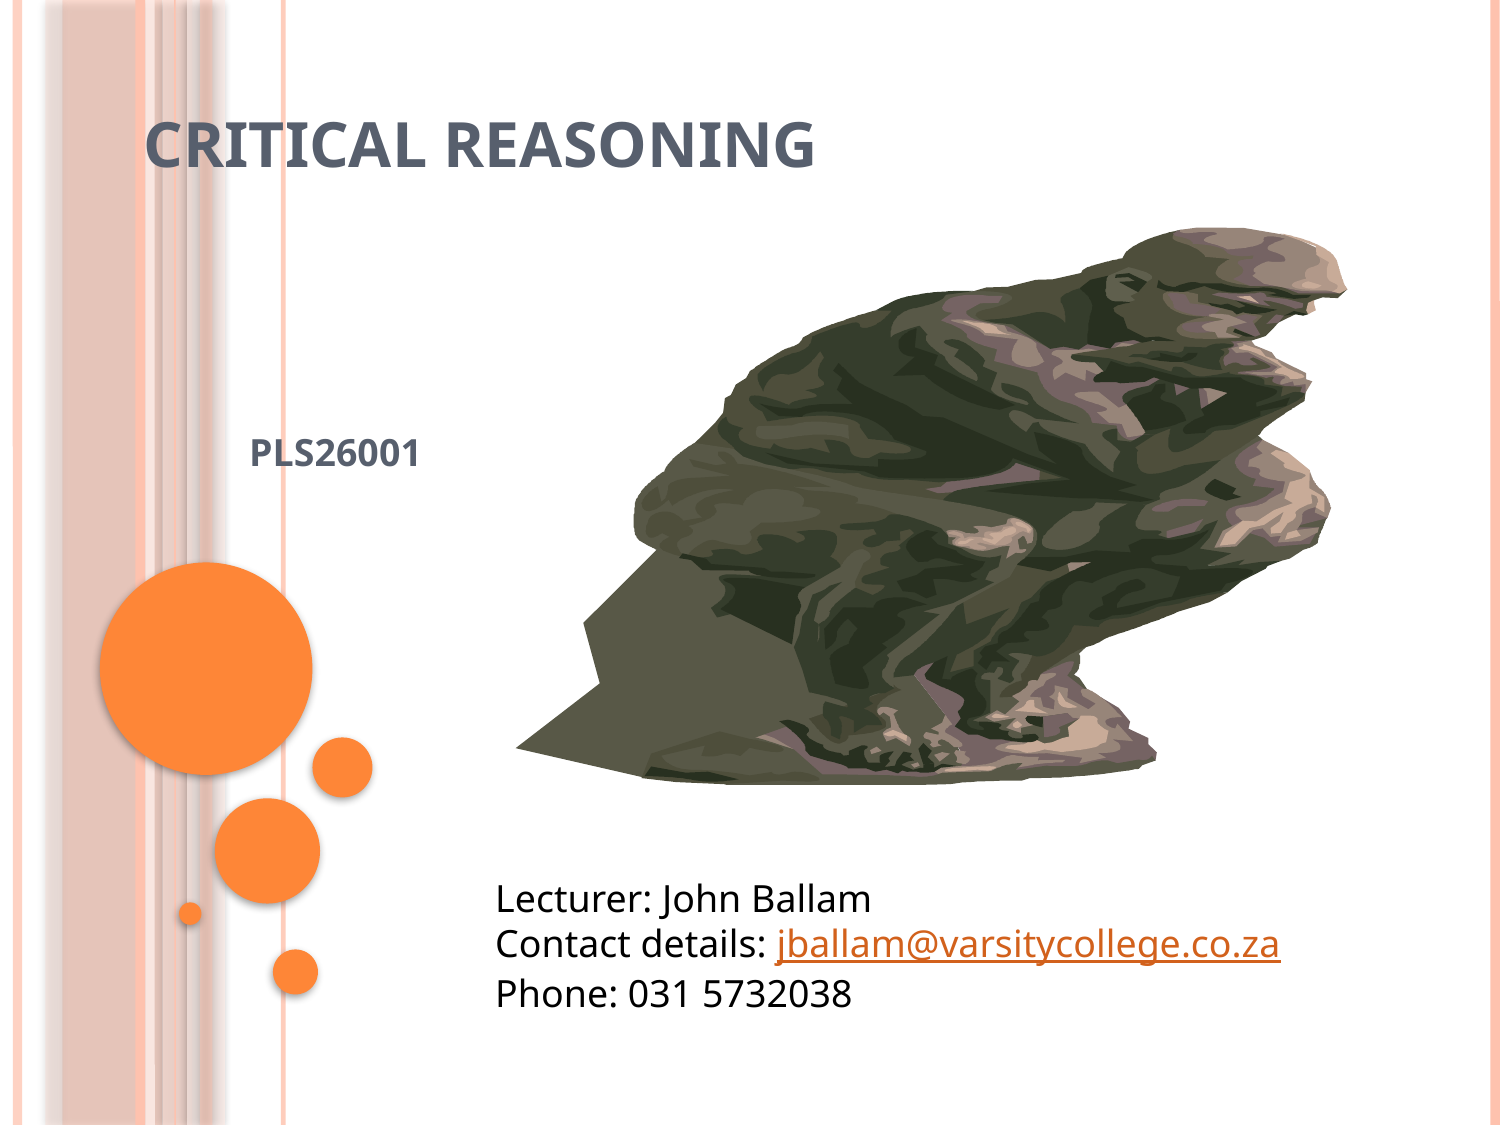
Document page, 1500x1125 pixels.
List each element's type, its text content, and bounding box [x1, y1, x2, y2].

title Critical Reasoning [128, 82, 1404, 188]
subtitle PLS26001 [234, 421, 509, 710]
text_box Lecturer: John Ballam Contact details: jballam@varsitycollege.co.za Phone: 031 5732038 [480, 867, 1407, 1023]
picture [515, 222, 1360, 791]
